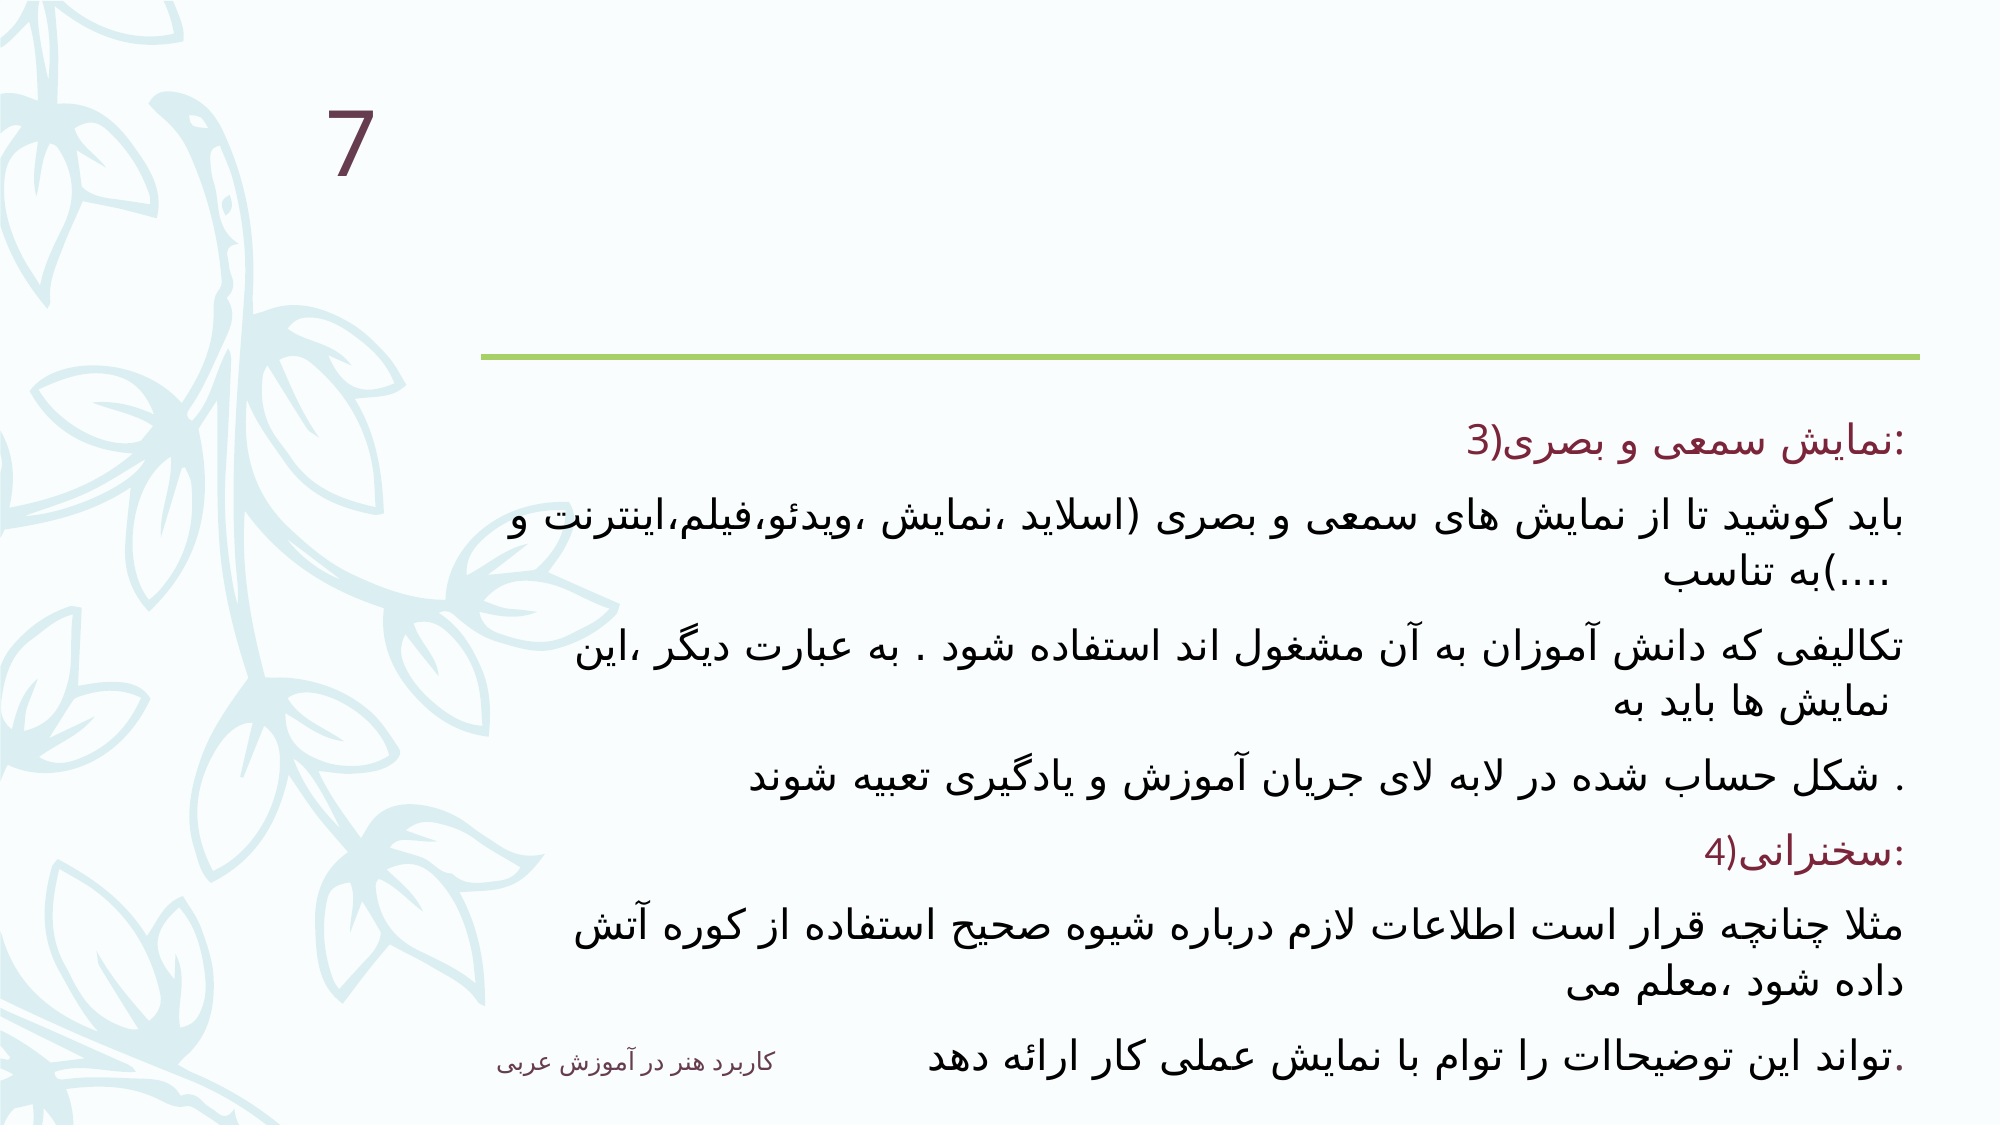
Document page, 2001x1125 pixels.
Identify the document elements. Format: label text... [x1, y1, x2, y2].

list 3)نمایش سمعی و بصری: باید کوشید تا از نمایش های سمعی و بصری (اسلاید ،نمایش ،ویدئو،فیلم،اینترنت و ....)به تناسب تکالیفی که دانش آموزان به آن مشغول اند استفاده شود . به عبارت دیگر ،این نمایش ها باید به شکل حساب شده در لابه لای جریان آموزش و یادگیری تعبیه شوند . 4)سخنرانی: مثلا چنانچه قرار است اطلاعات لازم درباره شیوه صحیح استفاده از کوره آتش داده شود ،معلم می تواند این توضیحاات را توام با نمایش عملی کار ارائه دهد. [481, 399, 1920, 999]
slide_number 7 [84, 118, 394, 218]
footer کاربرد هنر در آموزش عربی [481, 1032, 1411, 1093]
